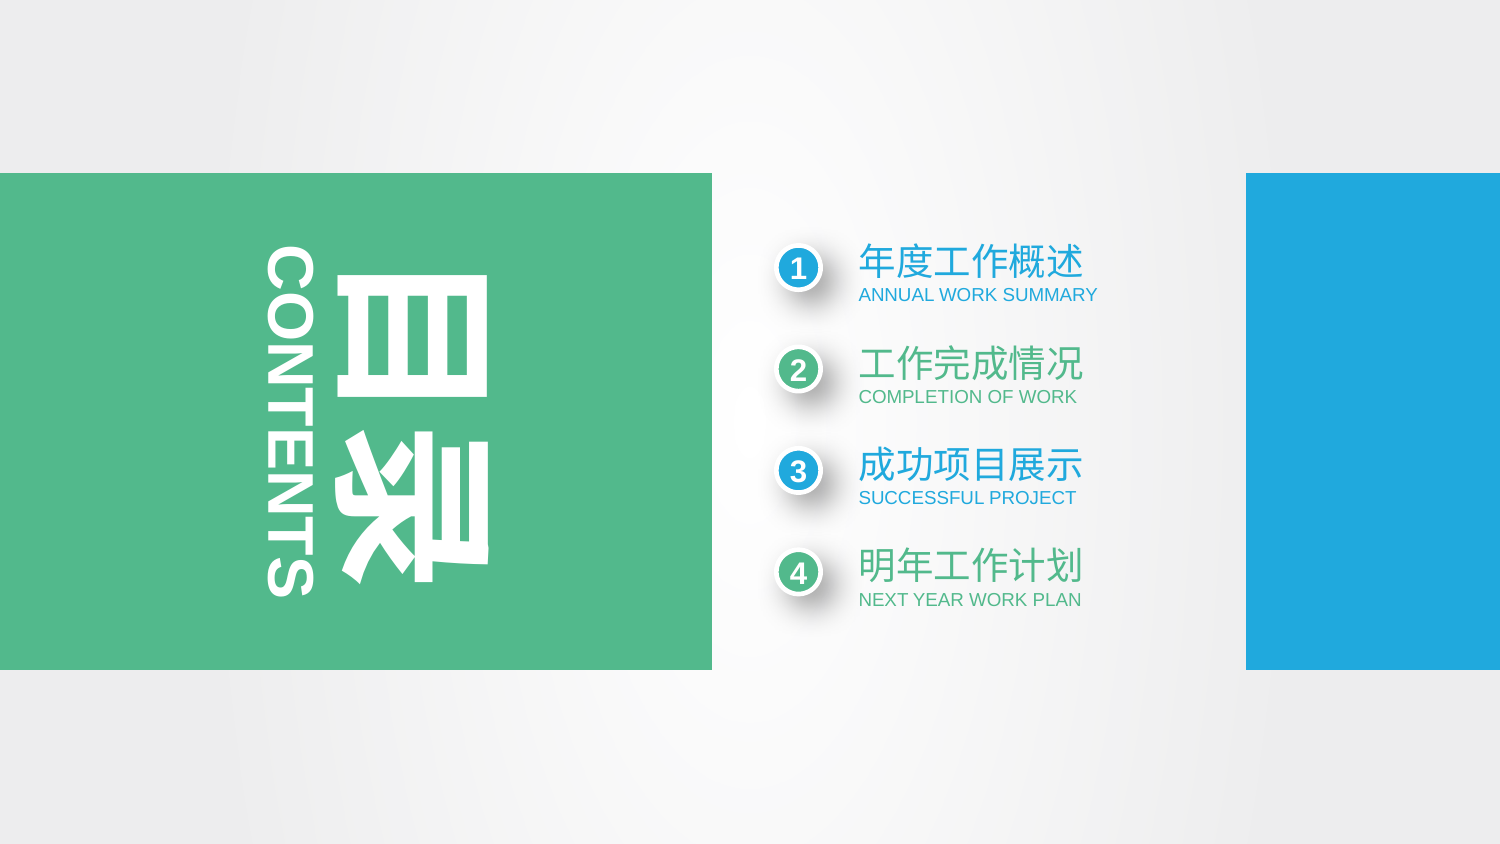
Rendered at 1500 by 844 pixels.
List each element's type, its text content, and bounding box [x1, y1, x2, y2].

text_box 3 [774, 446, 823, 495]
text_box 1 [774, 243, 823, 292]
text_box 4 [774, 547, 823, 597]
picture [0, 0, 1500, 844]
text_box 明年工作计划 NEXT YEAR WORK PLAN [858, 608, 1147, 612]
text_box 成功项目展示SUCCESSFUL PROJECT [858, 506, 1147, 511]
text_box 工作完成情况COMPLETION OF WORK [858, 405, 1147, 409]
text_box [0, 173, 712, 671]
text_box CONTENTS [255, 229, 333, 615]
text_box 2 [774, 344, 823, 394]
text_box 目录 [316, 200, 524, 644]
text_box 年度工作概述ANNUAL WORK SUMMARY [858, 304, 1147, 308]
text_box [1245, 173, 1500, 671]
